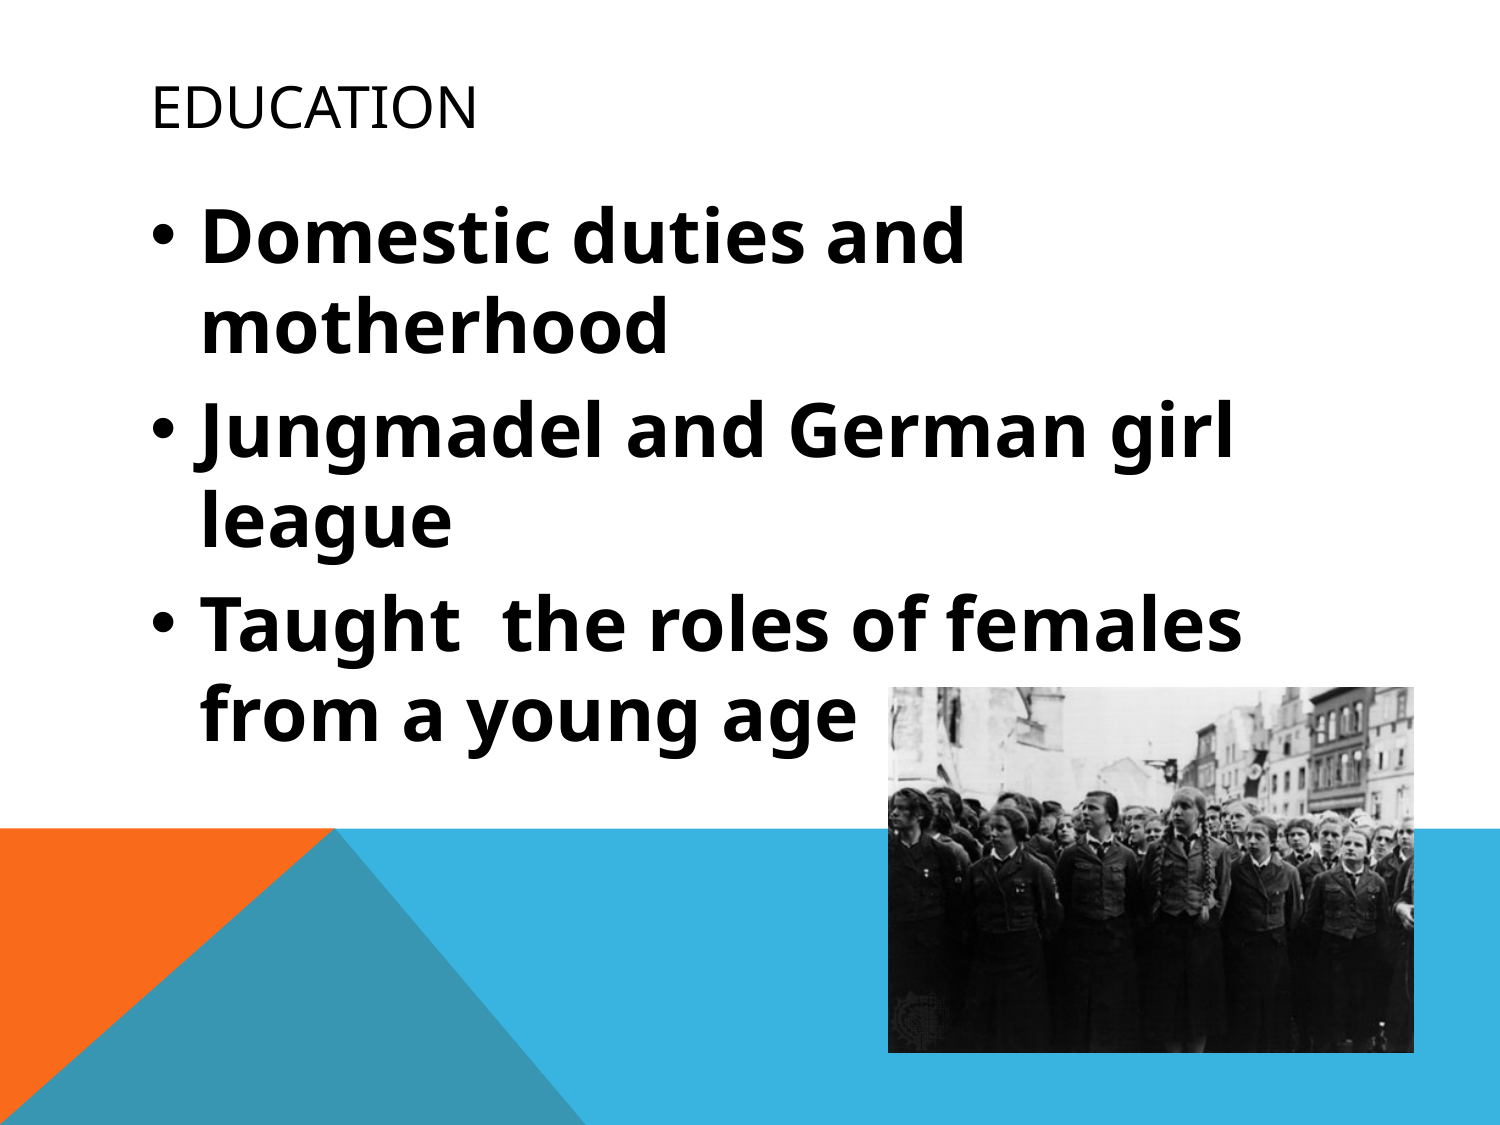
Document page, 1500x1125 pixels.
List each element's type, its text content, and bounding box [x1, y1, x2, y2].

title Education [135, 60, 1369, 150]
list Domestic duties and motherhood Jungmadel and German girl league Taught the roles of females from a young age [135, 180, 1369, 768]
picture [888, 687, 1414, 1054]
